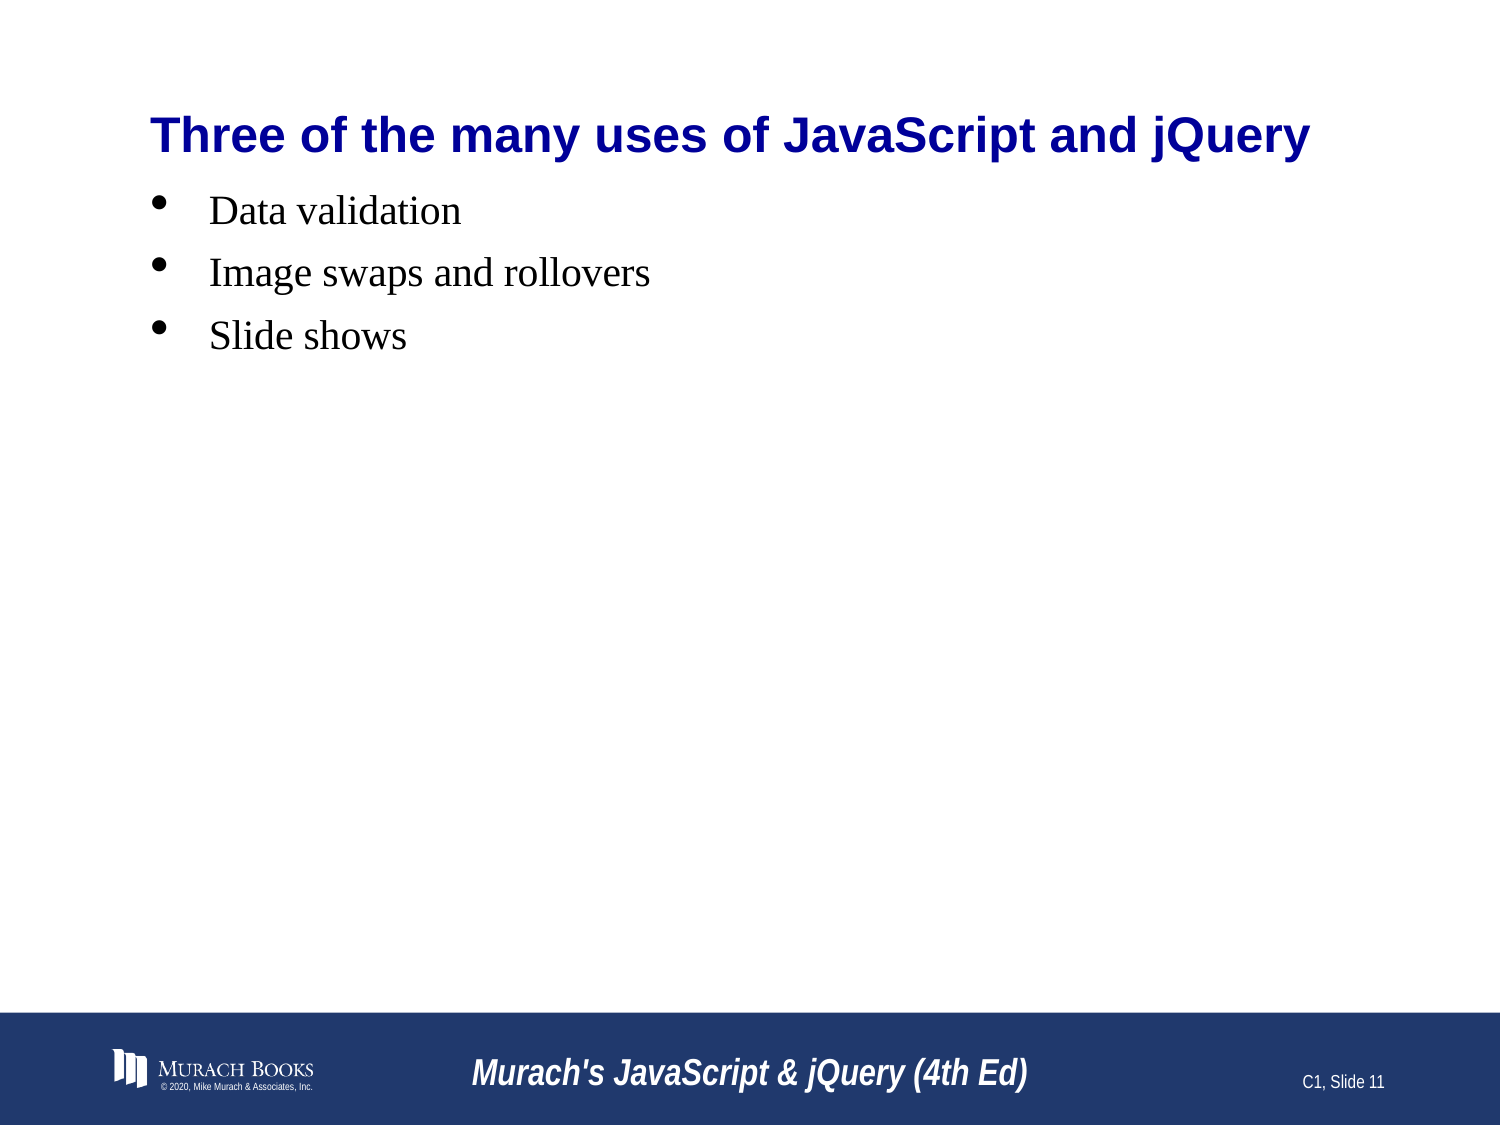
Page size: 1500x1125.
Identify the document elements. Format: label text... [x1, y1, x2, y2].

list Data validation Image swaps and rollovers Slide shows [137, 174, 1350, 975]
footer © 2020, Mike Murach & Associates, Inc. [12, 1025, 463, 1100]
title Three of the many uses of JavaScript and jQuery [150, 102, 1350, 164]
slide_number C1, Slide 11 [1087, 1025, 1400, 1100]
slide_number Murach's JavaScript & jQuery (4th Ed) [463, 1025, 1050, 1100]
